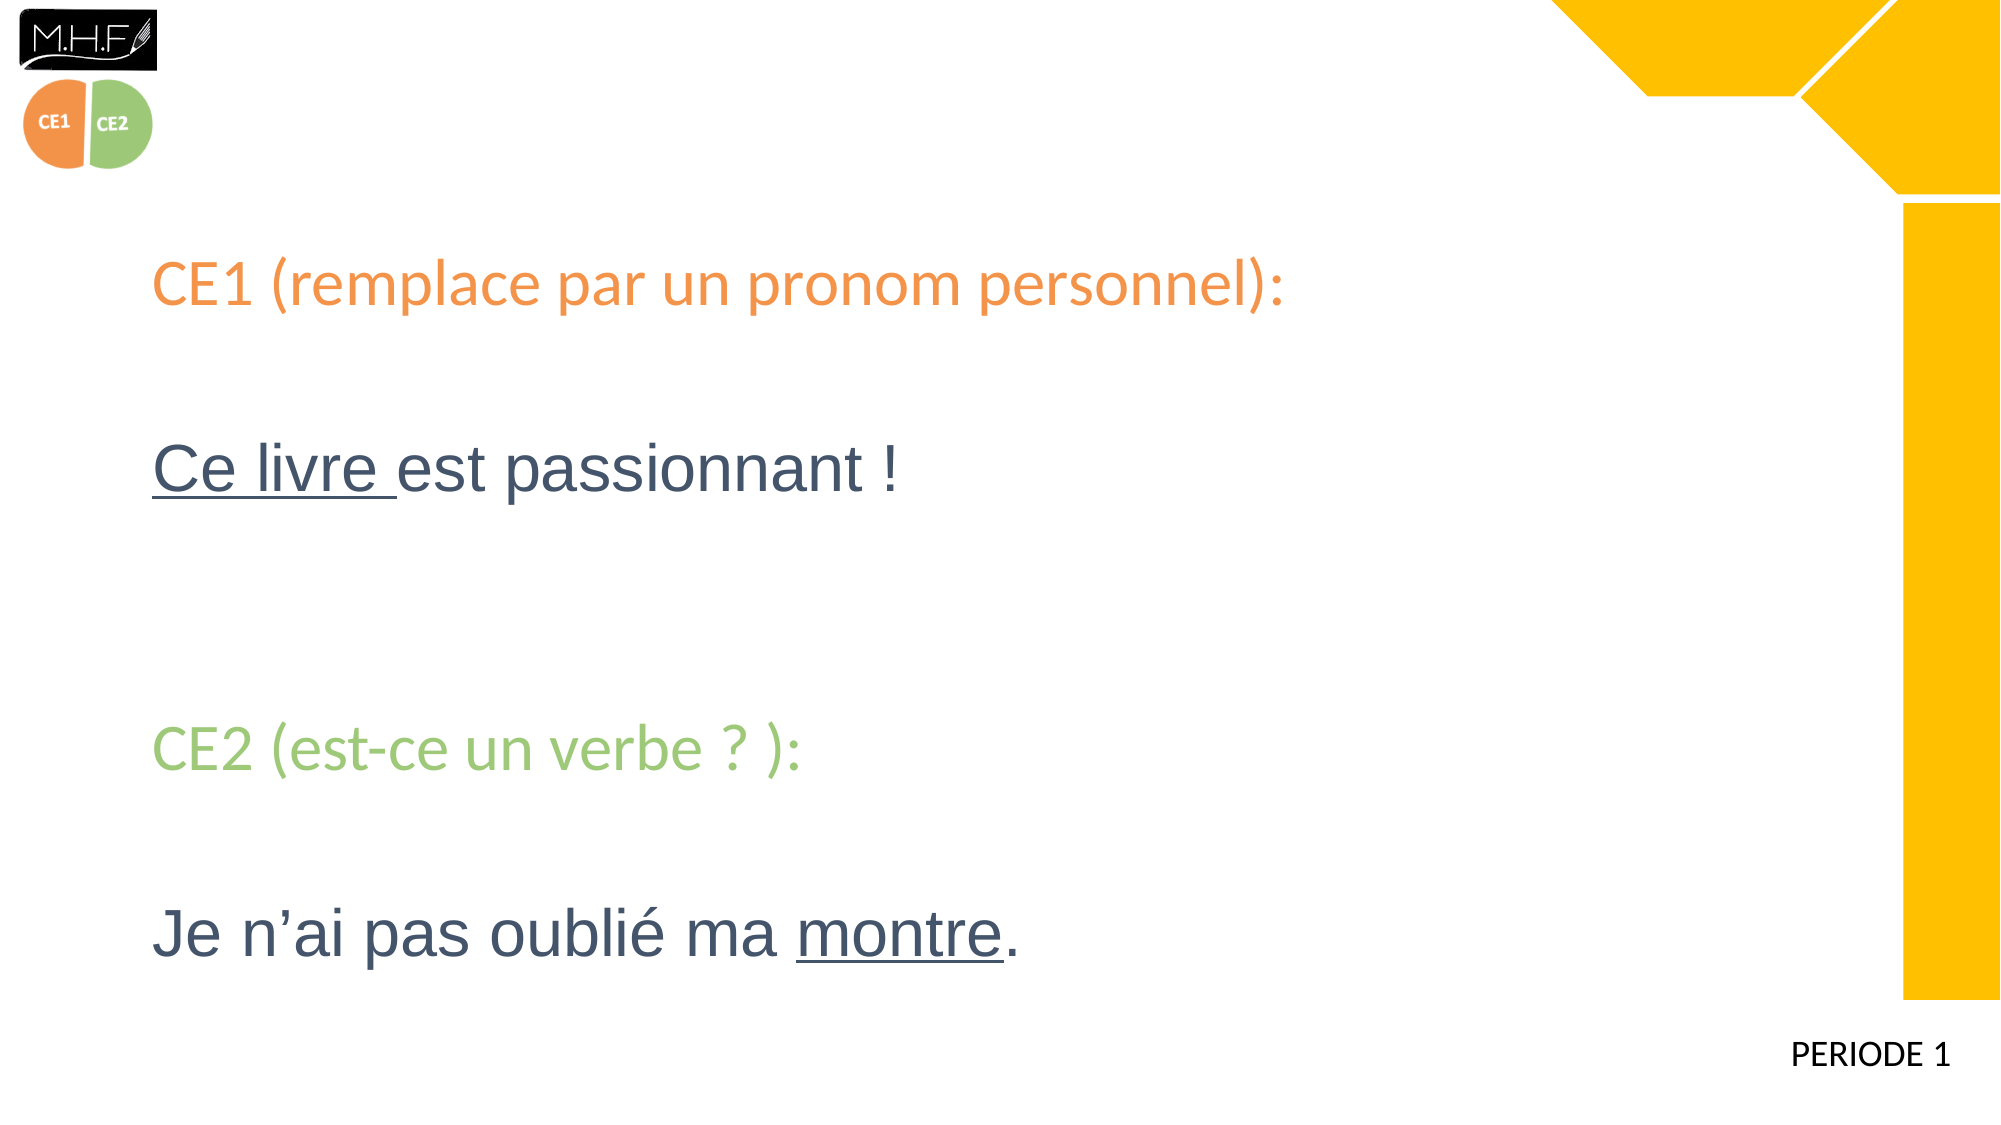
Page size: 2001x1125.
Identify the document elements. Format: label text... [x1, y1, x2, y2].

picture [1, 7, 177, 207]
text_box [1902, 202, 2000, 1001]
text_box [1549, 0, 1892, 98]
text_box [1799, 0, 2000, 196]
text_box PERIODE 1 [1362, 1021, 1967, 1082]
list CE1 (remplace par un pronom personnel): Ce livre est passionnant ! CE2 (est-ce un verbe ? ): Je n’ai pas oublié ma montre. [137, 240, 1863, 1014]
